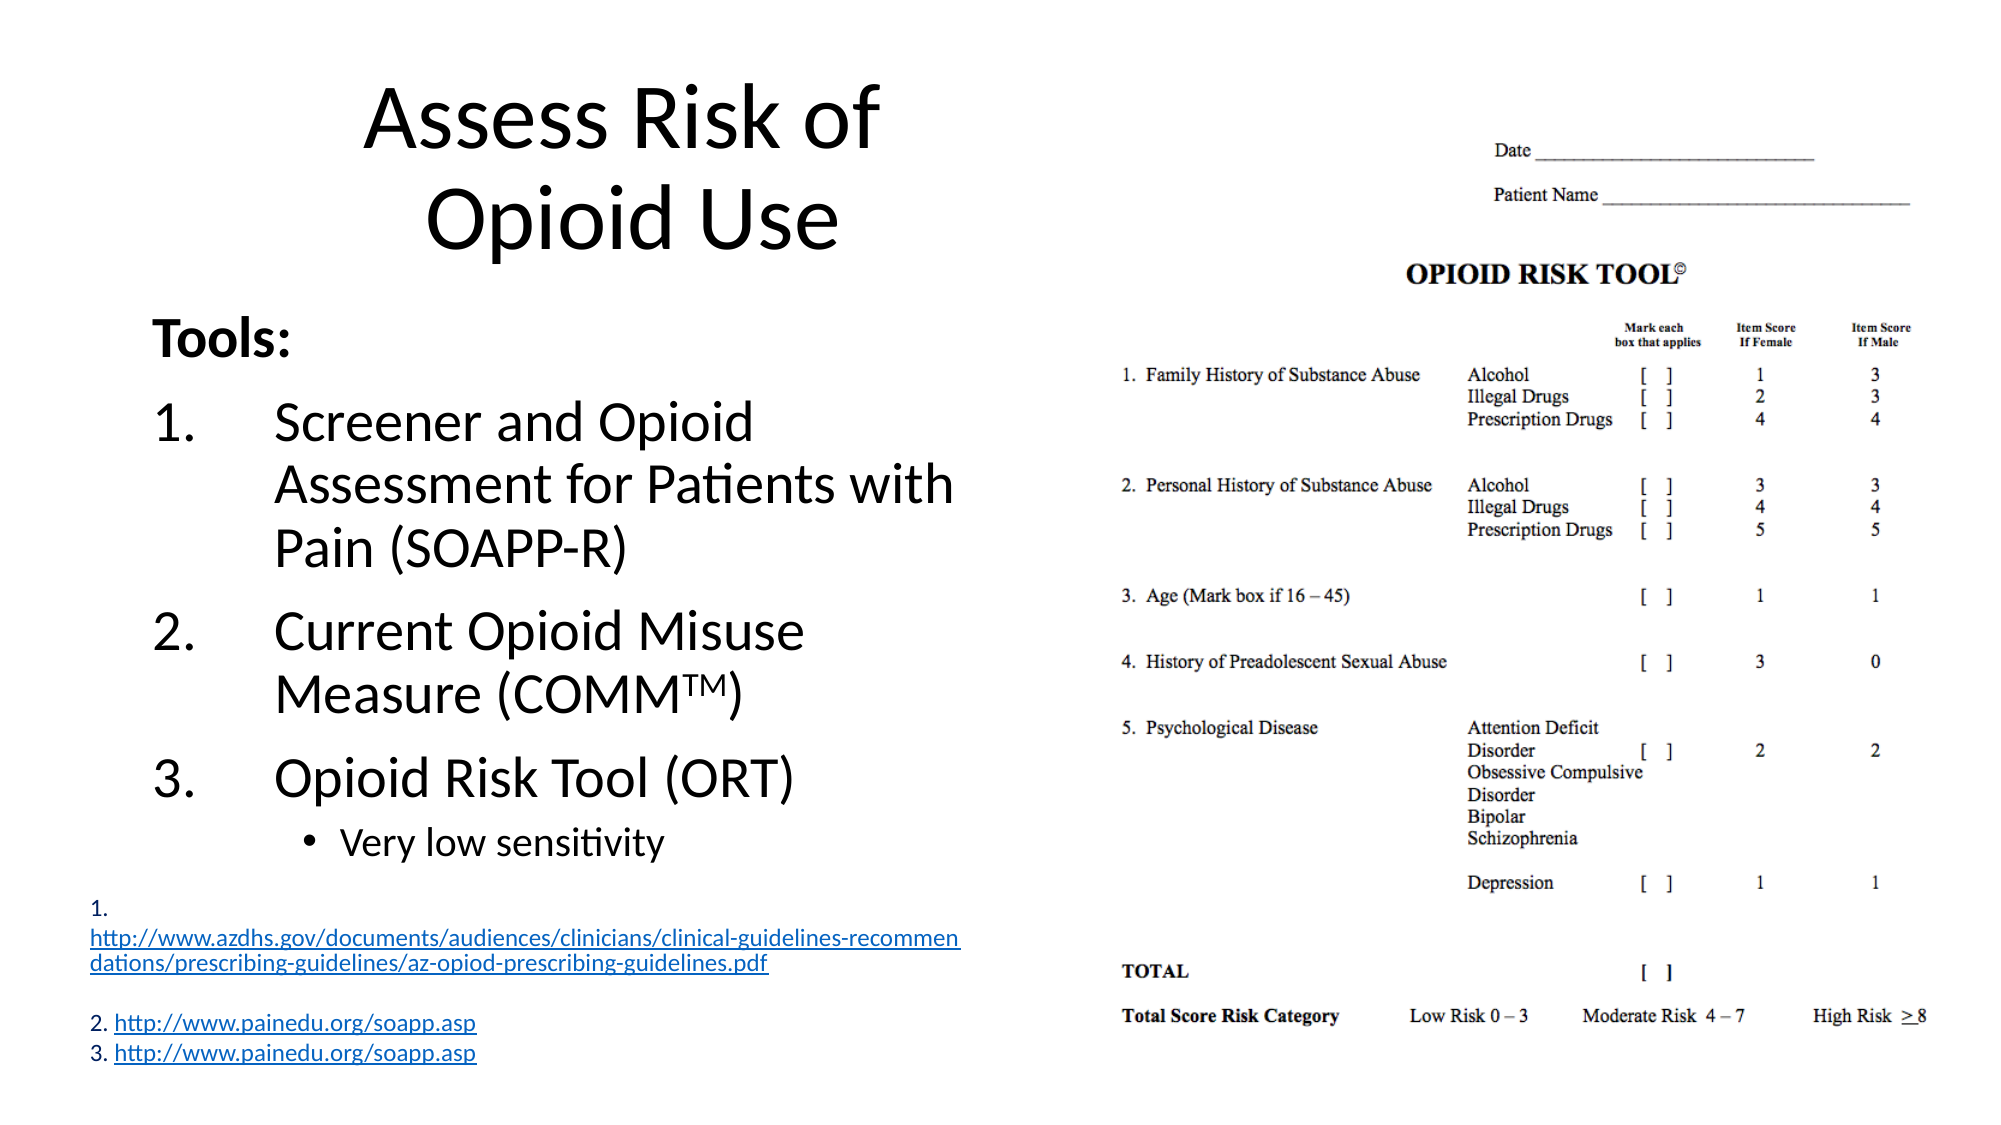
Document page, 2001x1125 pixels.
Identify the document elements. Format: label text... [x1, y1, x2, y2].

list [1107, 33, 1945, 1039]
title Assess Risk of Opioid Use [137, 59, 1107, 278]
list Tools: Screener and Opioid Assessment for Patients with Pain (SOAPP-R) Current Opioid Misuse Measure (COMMTM) Opioid Risk Tool (ORT) Very low sensitivity [137, 299, 988, 884]
text_box 1. http://www.azdhs.gov/documents/audiences/clinicians/clinical-guidelines-recommendations/prescribing-guidelines/az-opiod-prescribing-guidelines.pdf 2. http://www.painedu.org/soapp.asp 3. http://www.painedu.org/soapp.asp [74, 884, 988, 1079]
